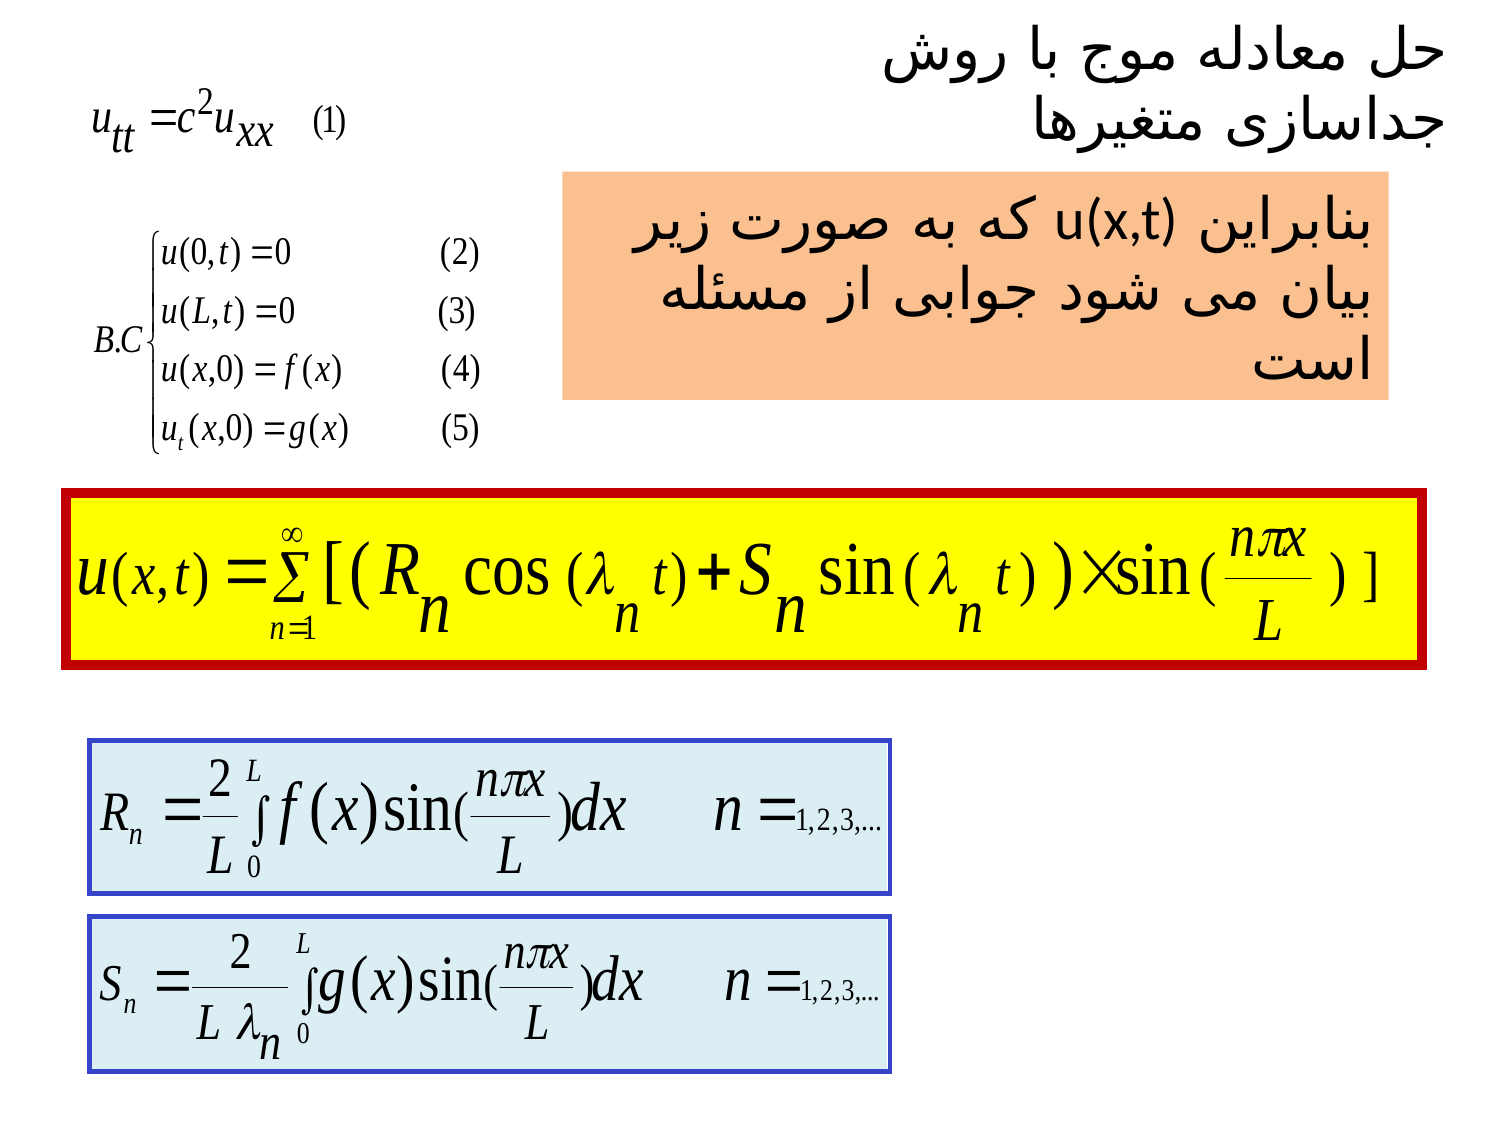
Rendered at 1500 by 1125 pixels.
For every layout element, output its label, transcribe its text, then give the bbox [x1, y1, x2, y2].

text_box بنابراین u(x,t) که به صورت زیر بیان می شود جوابی از مسئله است [562, 171, 1389, 400]
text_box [91, 918, 888, 1070]
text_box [87, 74, 488, 464]
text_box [70, 497, 1418, 661]
title حل معادله موج با روش جداسازی متغیرها [712, 24, 1463, 138]
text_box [91, 742, 888, 892]
